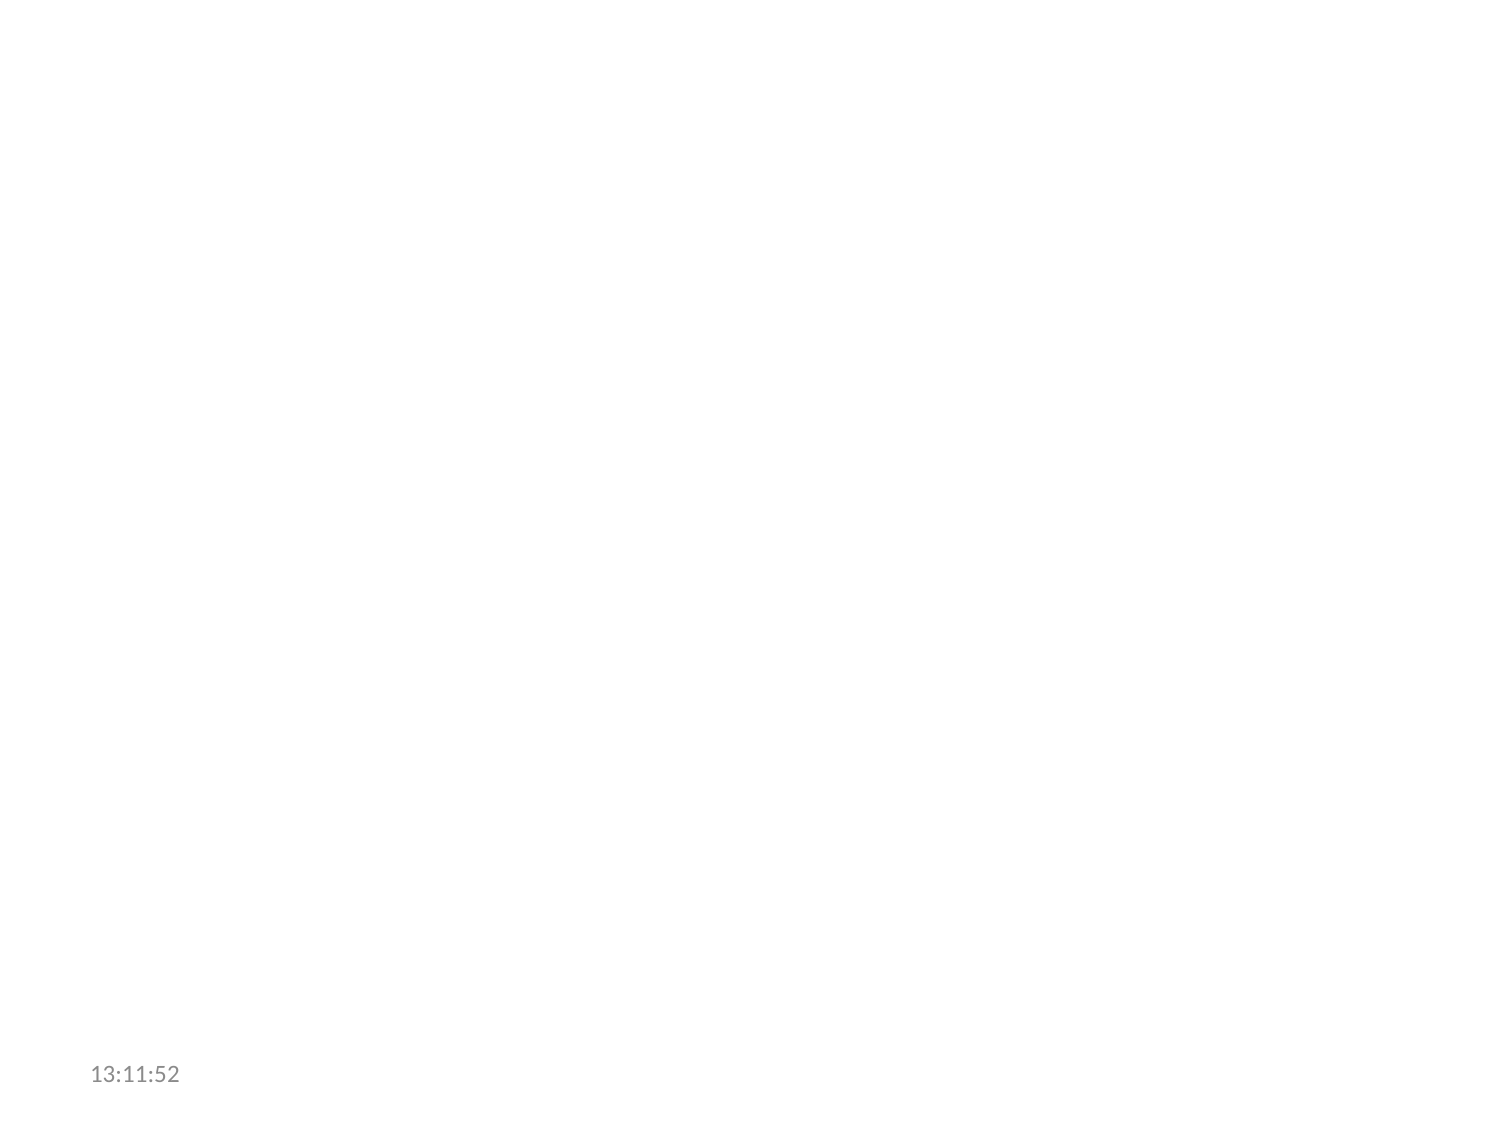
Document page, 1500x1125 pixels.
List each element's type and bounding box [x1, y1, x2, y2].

slide_number [75, 1042, 425, 1103]
